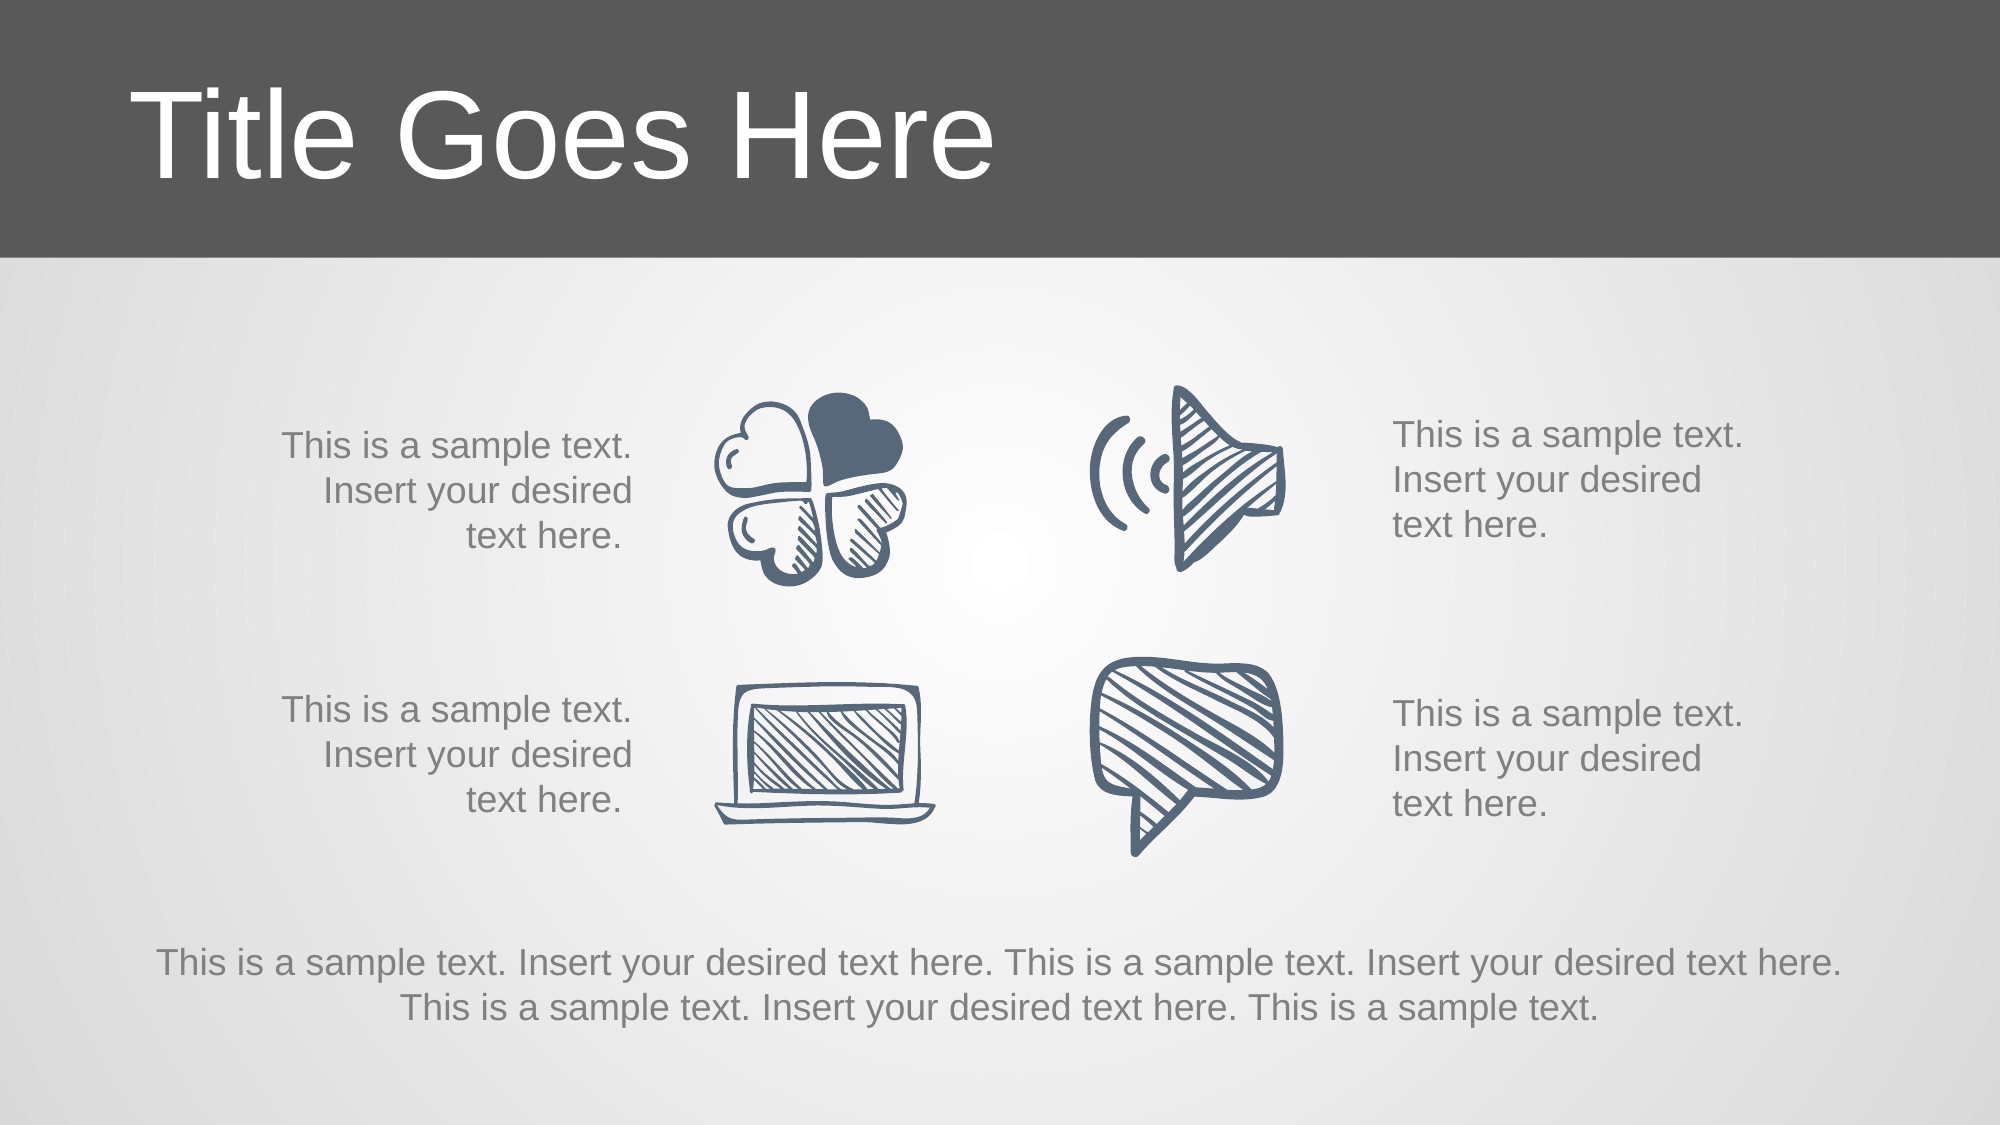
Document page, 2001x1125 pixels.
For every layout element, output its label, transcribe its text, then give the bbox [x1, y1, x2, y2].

text_box This is a sample text. Insert your desired text here. This is a sample text. Insert your desired text here. This is a sample text. Insert your desired text here. This is a sample text. [130, 930, 1870, 1036]
text_box [1089, 656, 1284, 858]
text_box [0, 0, 2000, 259]
text_box This is a sample text. Insert your desired text here. [242, 677, 648, 828]
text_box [714, 682, 936, 825]
text_box This is a sample text. Insert your desired text here. [1377, 403, 1783, 553]
text_box This is a sample text. Insert your desired text here. [1377, 681, 1783, 831]
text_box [714, 392, 907, 587]
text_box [1089, 385, 1286, 573]
text_box This is a sample text. Insert your desired text here. [242, 413, 648, 564]
text_box Title Goes Here [112, 63, 1887, 195]
